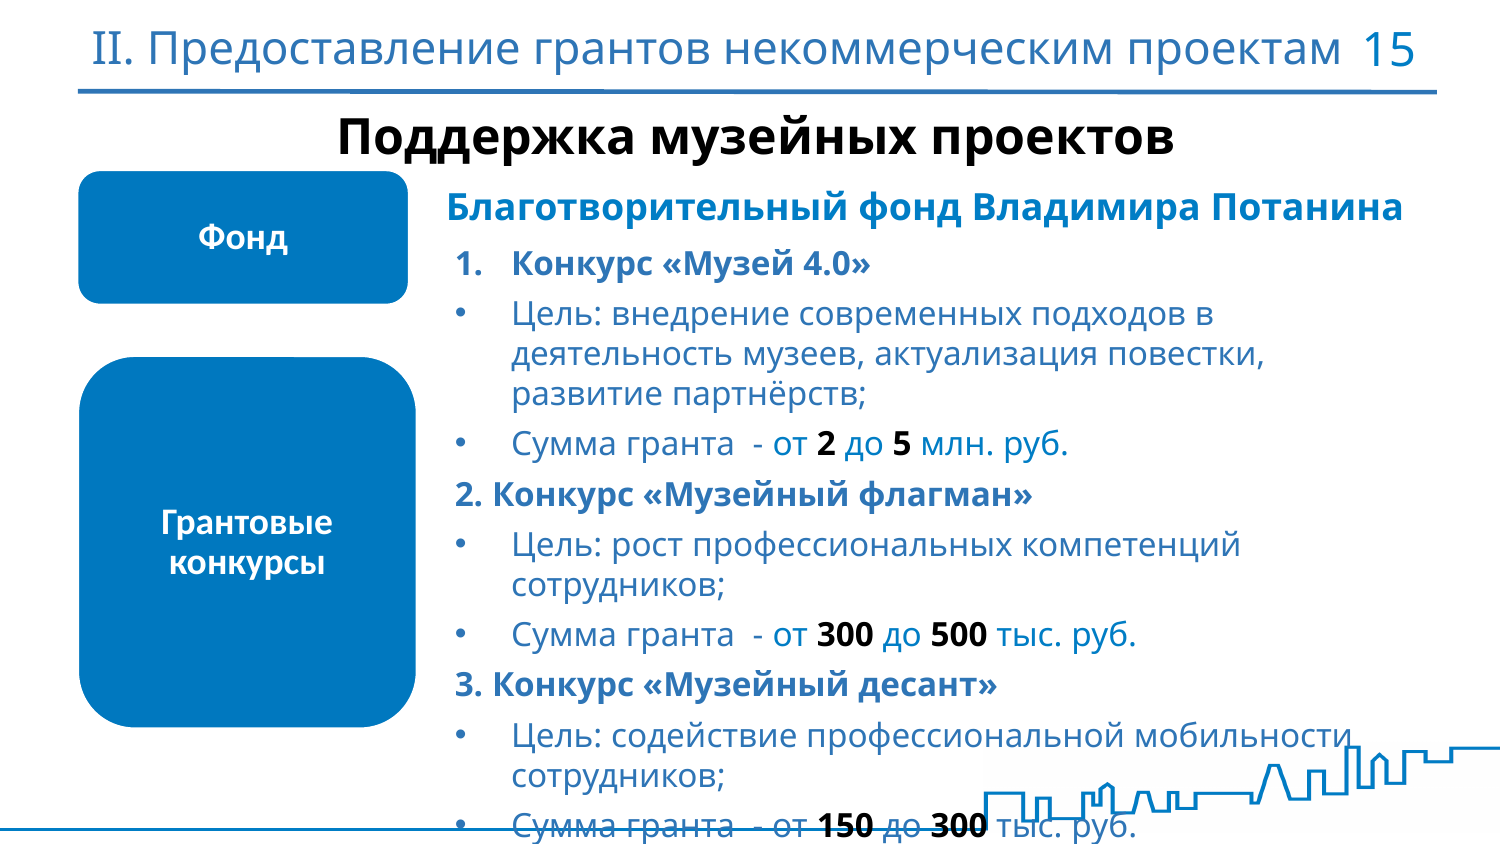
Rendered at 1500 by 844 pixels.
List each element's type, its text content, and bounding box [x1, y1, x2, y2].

picture [1440, 741, 1500, 833]
text_box Благотворительный фонд Владимира Потанина [410, 175, 1440, 236]
title II. Предоставление грантов некоммерческим проектам [76, 16, 1373, 83]
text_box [77, 170, 409, 305]
text_box Поддержка музейных проектов [65, 94, 1447, 174]
text_box Конкурс «Музей 4.0» Цель: внедрение современных подходов в деятельность музеев, актуализация повестки, развитие партнёрств; Сумма гранта - от 2 до 5 млн. руб. 2. Конкурс «Музейный флагман» Цель: рост профессиональных компетенций сотрудников; Сумма гранта - от 300 до 500 тыс. руб. 3. Конкурс «Музейный десант» Цель: содействие профессиональной мобильности сотрудников; Сумма гранта - от 150 до 300 тыс. руб. [440, 234, 1440, 844]
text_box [78, 355, 417, 729]
list 15 [1340, 17, 1437, 85]
